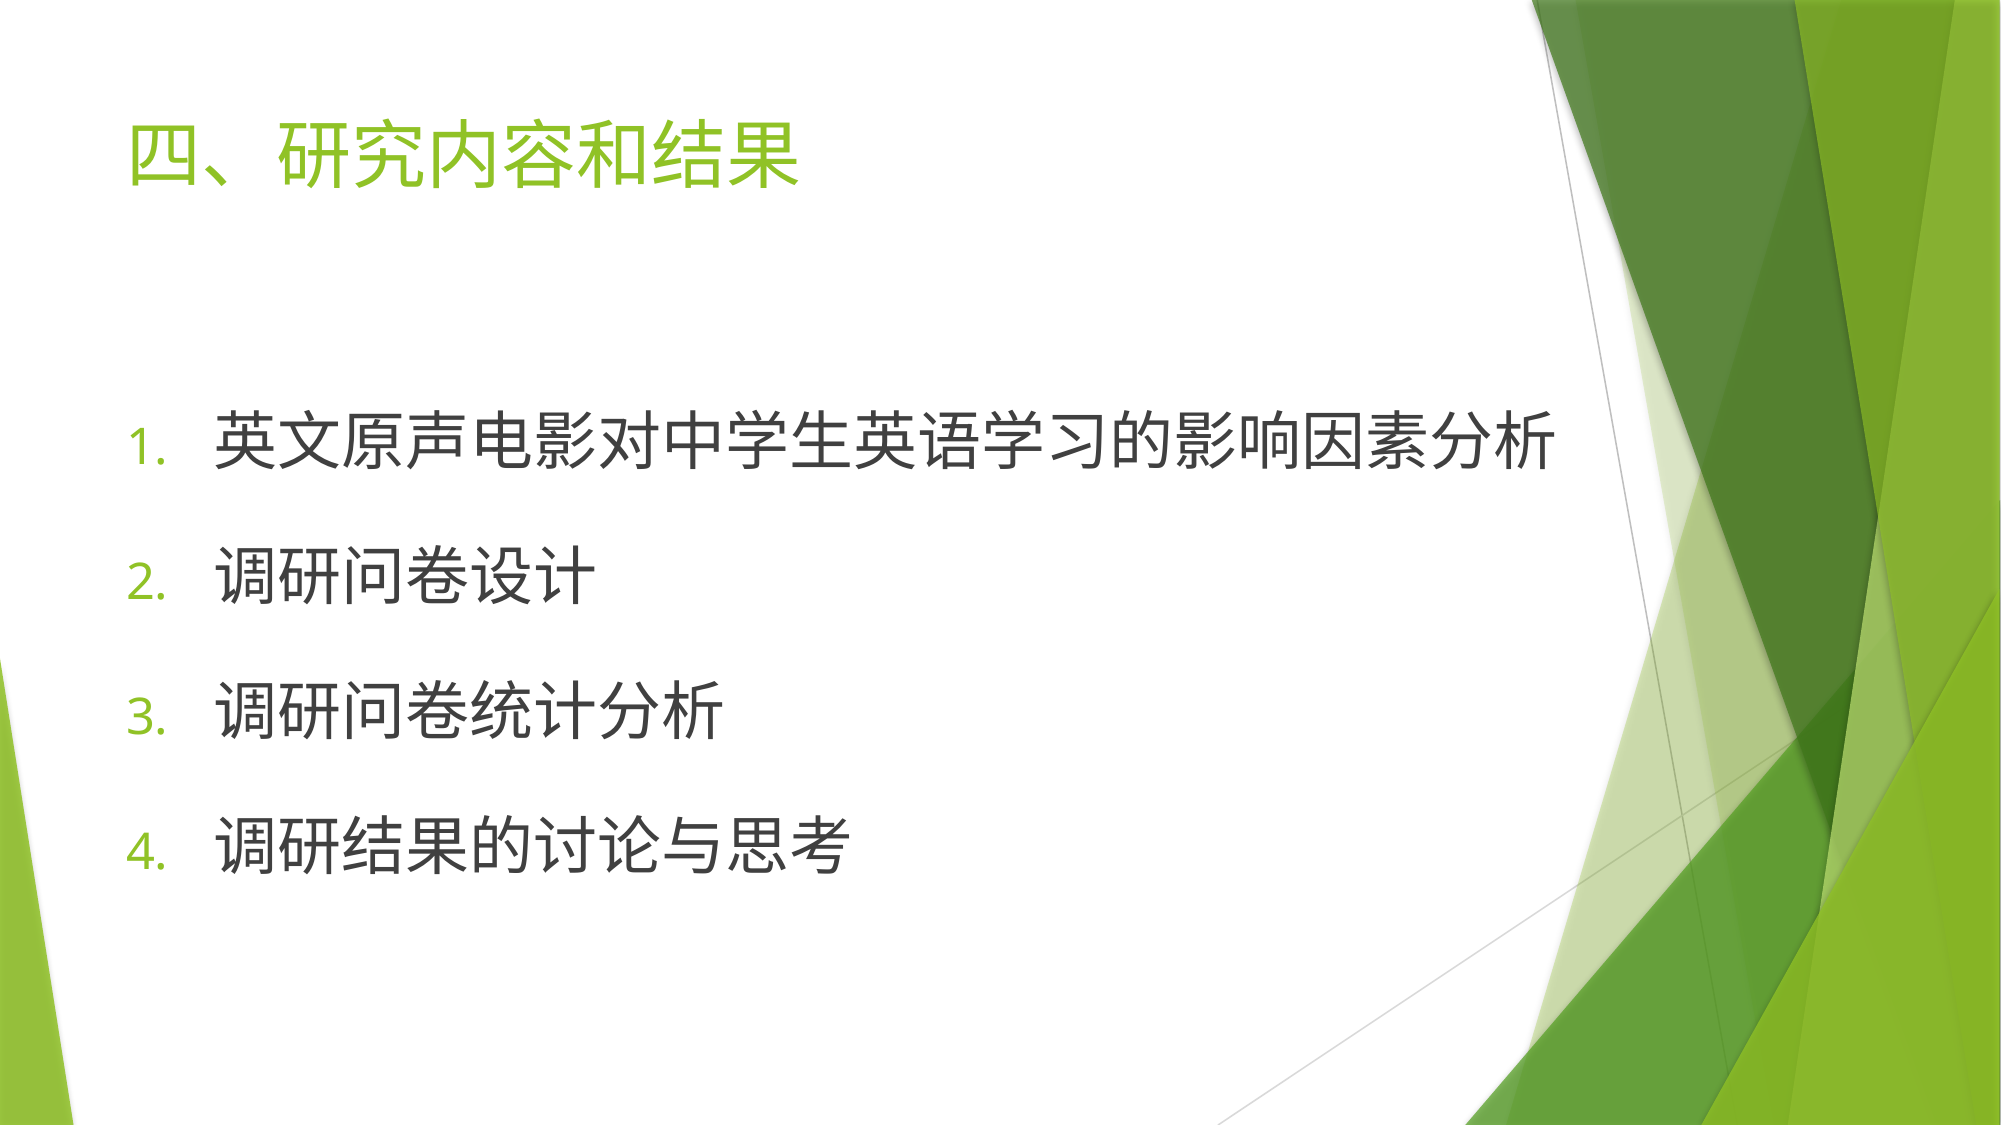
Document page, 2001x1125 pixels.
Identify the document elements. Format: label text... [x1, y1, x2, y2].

list 英文原声电影对中学生英语学习的影响因素分析 调研问卷设计 调研问卷统计分析 调研结果的讨论与思考 [111, 354, 1585, 992]
title 四、研究内容和结果 [111, 99, 1522, 317]
